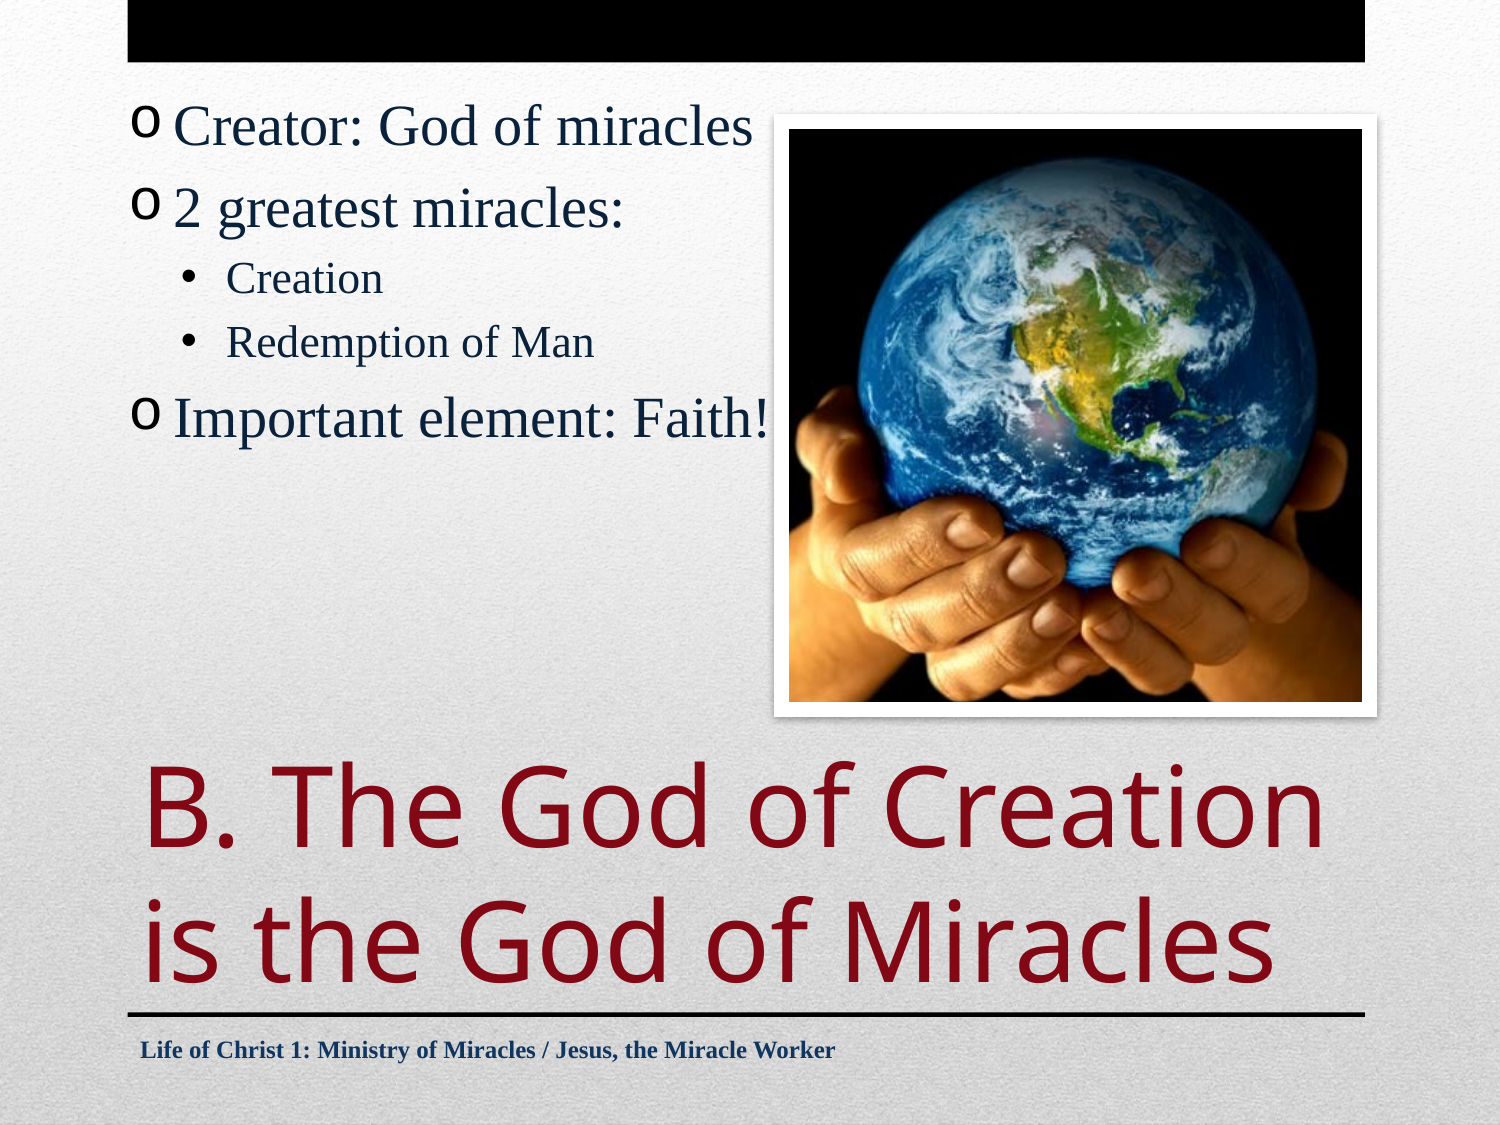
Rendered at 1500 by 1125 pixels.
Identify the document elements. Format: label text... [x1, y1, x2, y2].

footer Life of Christ 1: Ministry of Miracles / Jesus, the Miracle Worker [125, 1021, 925, 1079]
list Creator: God of miracles 2 greatest miracles: Creation Redemption of Man Important element: Faith! [113, 79, 1370, 1021]
picture [788, 127, 1364, 703]
